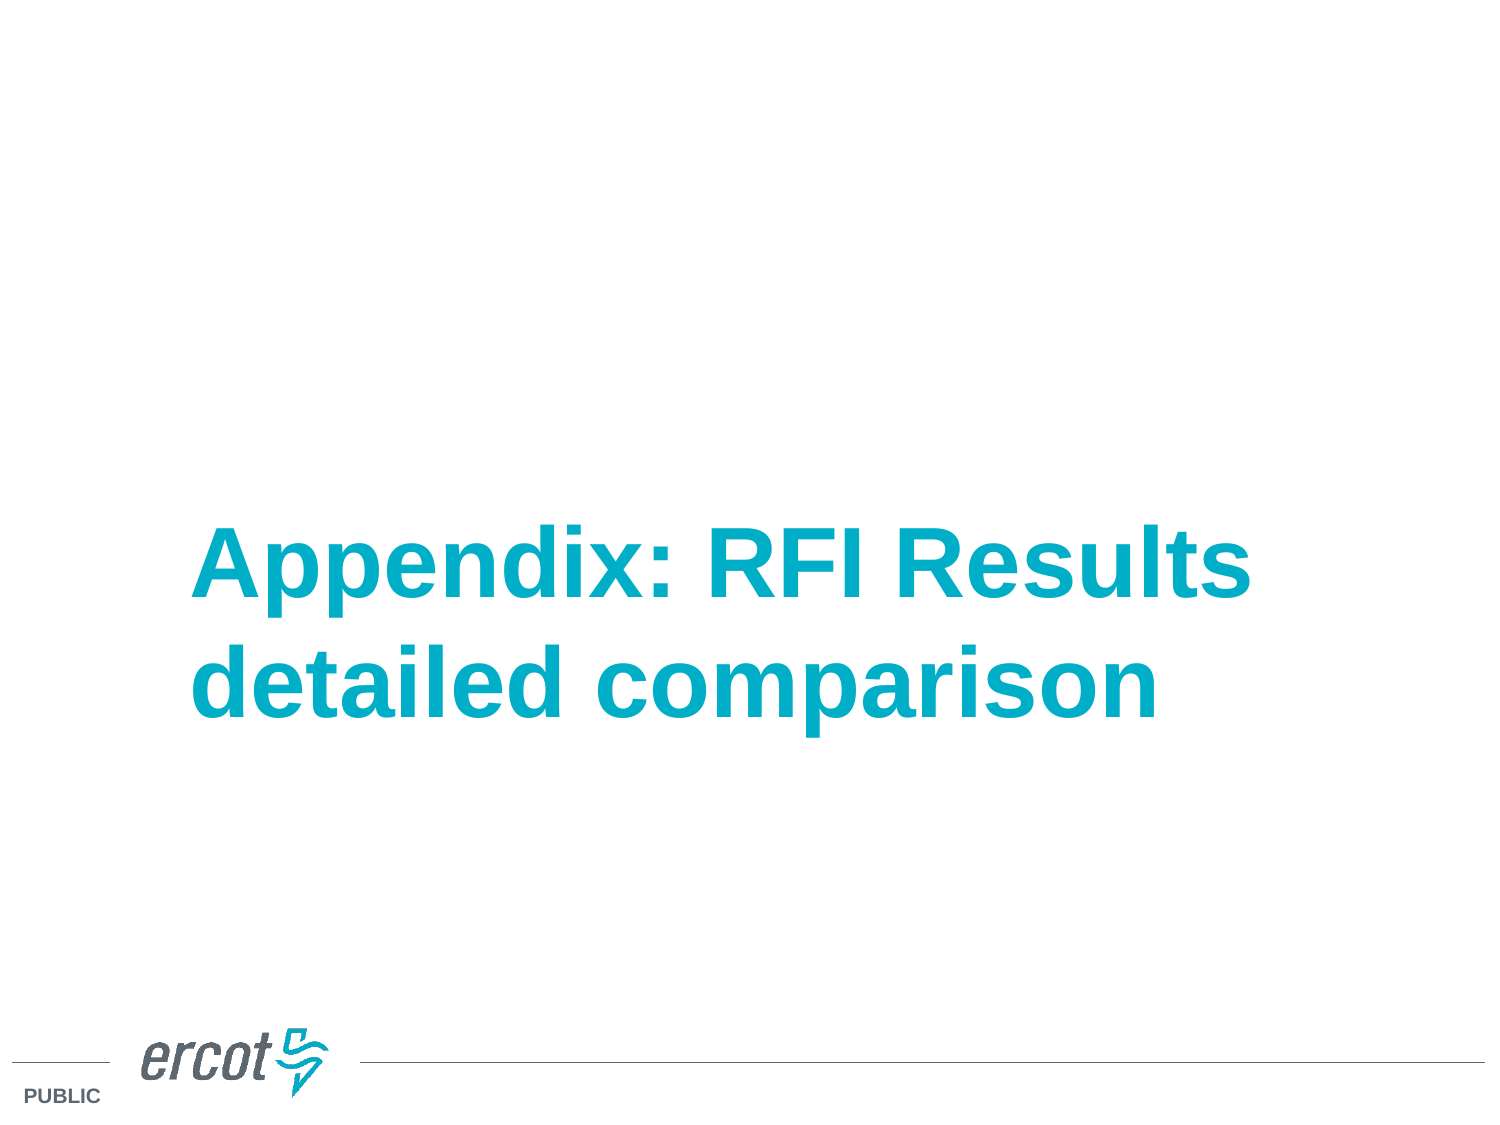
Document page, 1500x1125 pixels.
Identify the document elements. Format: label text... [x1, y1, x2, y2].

text_box Appendix: RFI Results detailed comparison [174, 349, 1500, 745]
picture [137, 1024, 332, 1100]
